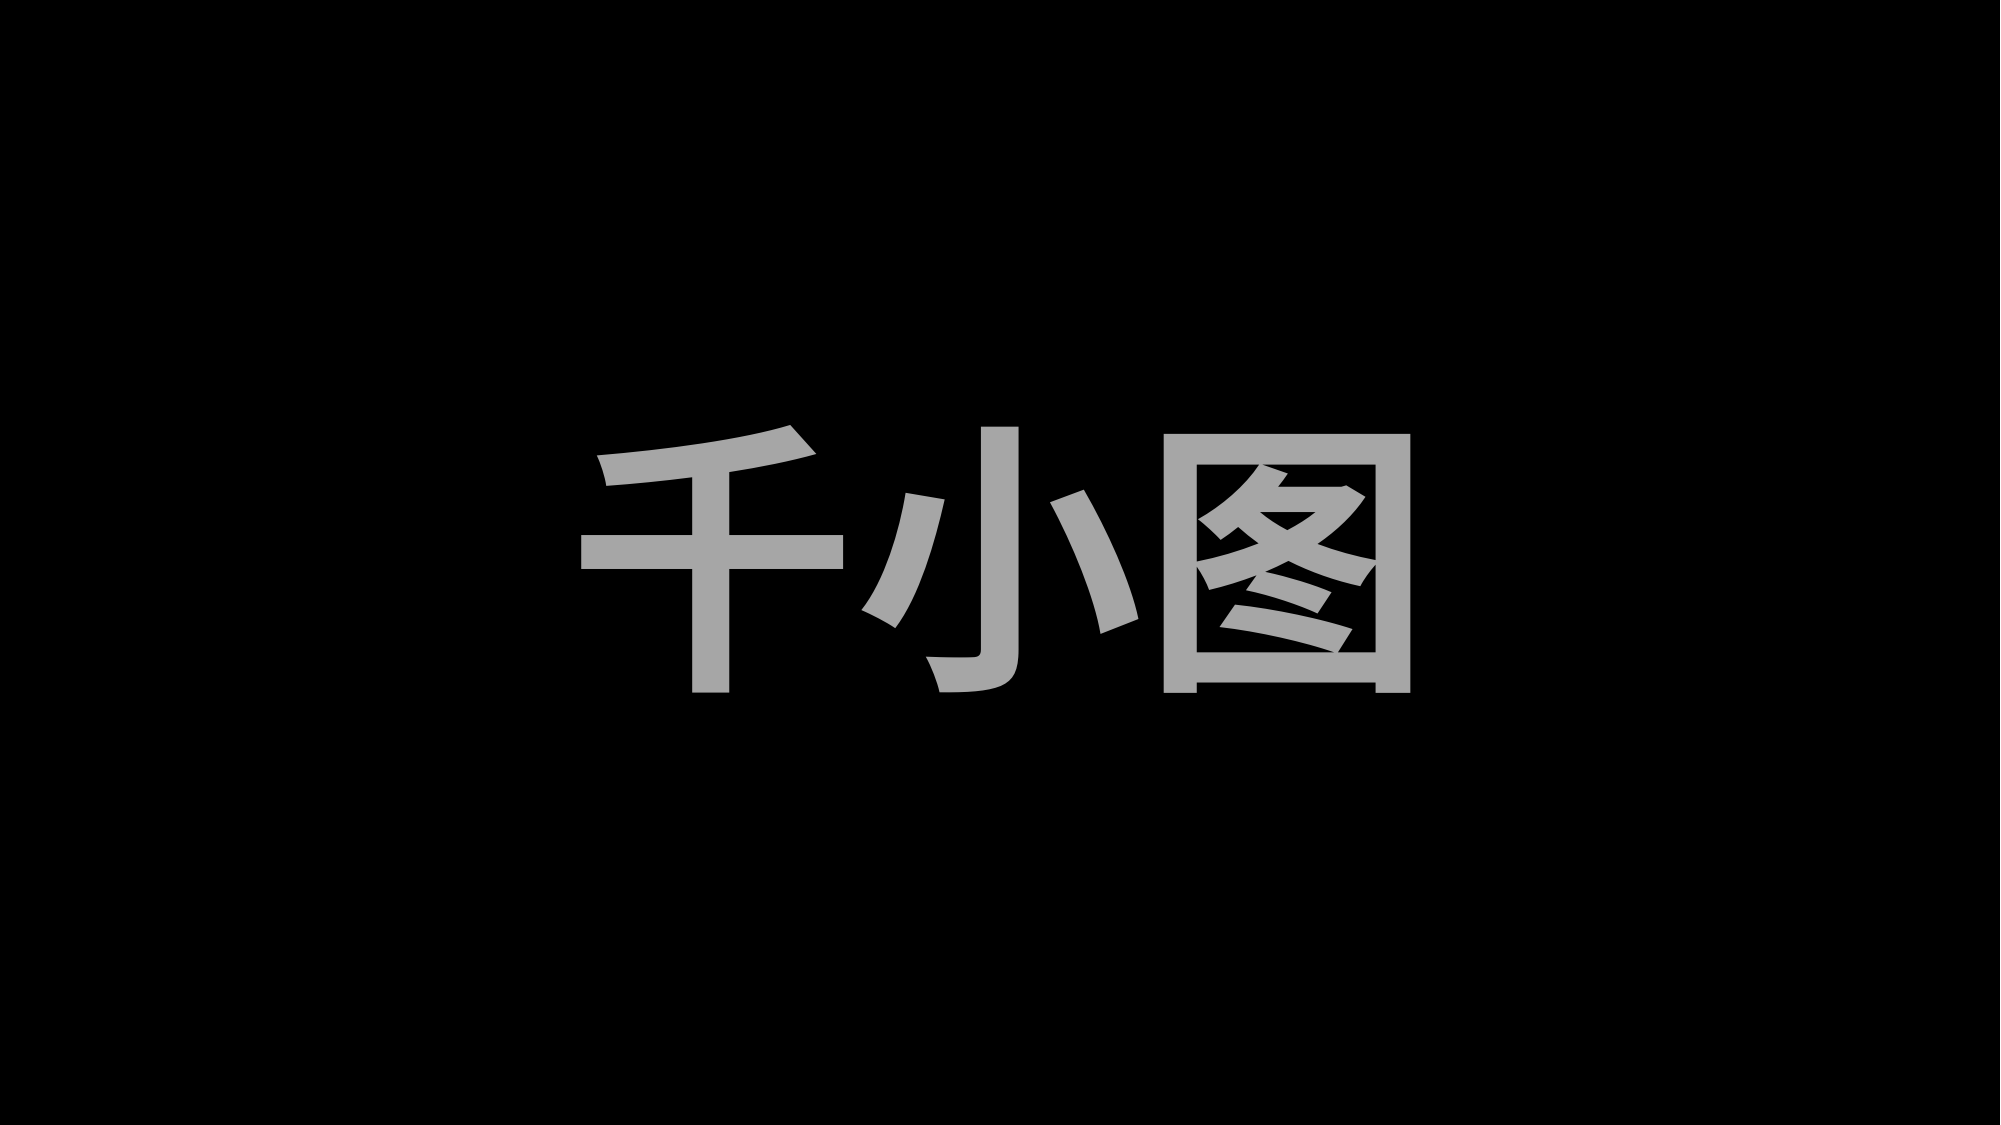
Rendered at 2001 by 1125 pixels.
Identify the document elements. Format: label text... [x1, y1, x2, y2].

text_box 千小图 [166, 372, 1834, 733]
